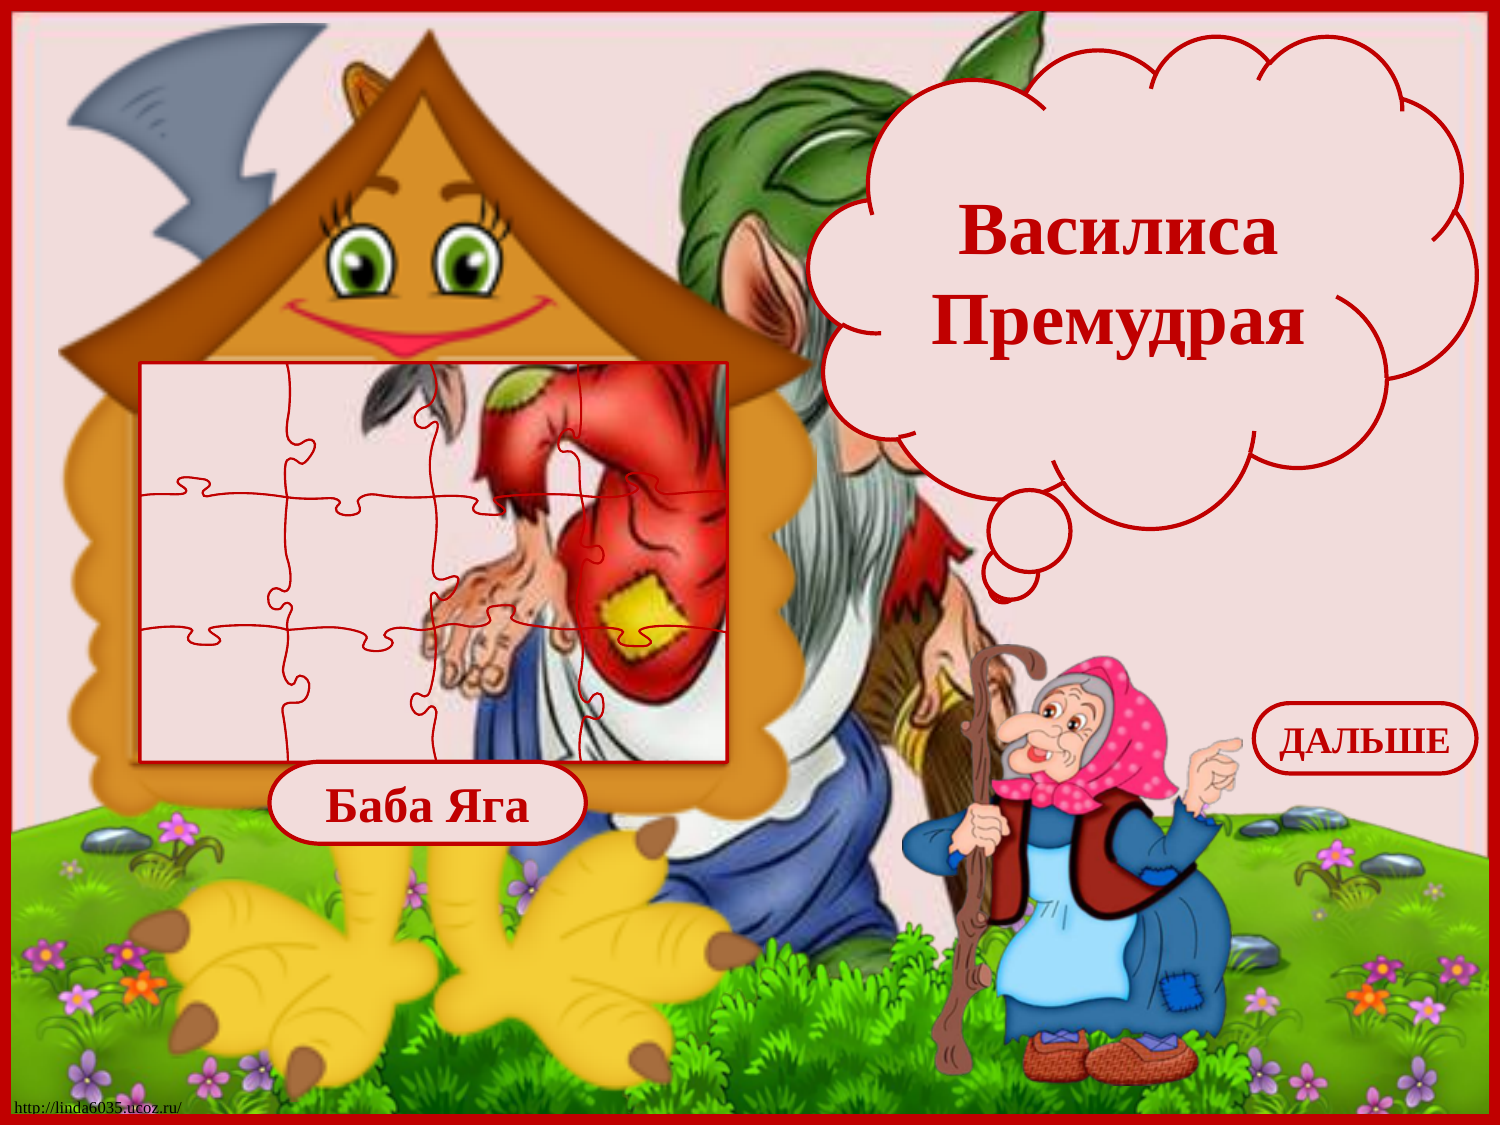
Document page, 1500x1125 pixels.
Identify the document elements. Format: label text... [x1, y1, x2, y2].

text_box [576, 472, 727, 647]
text_box [558, 363, 727, 497]
text_box Василиса Премудрая [805, 34, 1479, 605]
text_box [283, 627, 437, 762]
text_box [431, 494, 603, 629]
text_box [285, 363, 438, 515]
text_box [580, 626, 727, 762]
text_box [140, 626, 310, 762]
text_box [415, 363, 581, 514]
text_box Баба Яга [267, 759, 588, 846]
text_box [140, 477, 292, 645]
text_box [411, 605, 604, 762]
text_box [140, 363, 314, 497]
picture [11, 11, 1489, 1114]
text_box [269, 494, 459, 651]
text_box ДАЛЬШЕ [1251, 701, 1479, 776]
